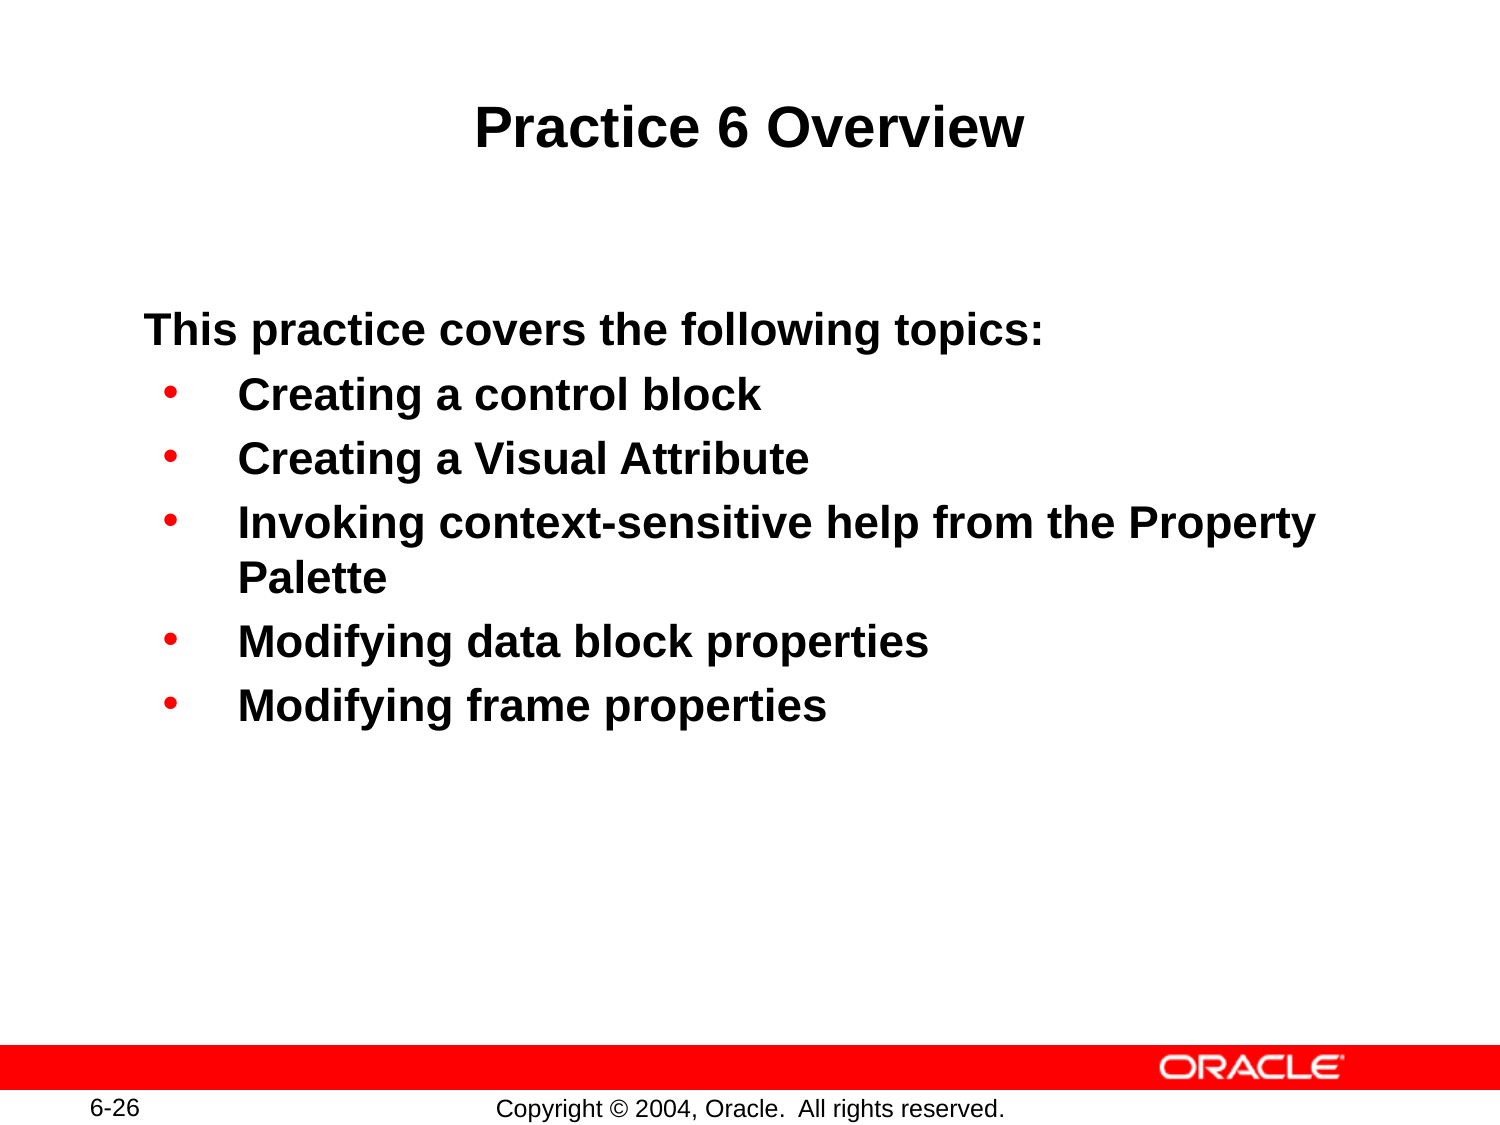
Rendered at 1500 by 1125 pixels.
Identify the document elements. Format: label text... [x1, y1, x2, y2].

list This practice covers the following topics: Creating a control block Creating a Visual Attribute Invoking context-sensitive help from the Property Palette Modifying data block properties Modifying frame properties [141, 297, 1351, 742]
title Practice 6 Overview [149, 87, 1351, 232]
